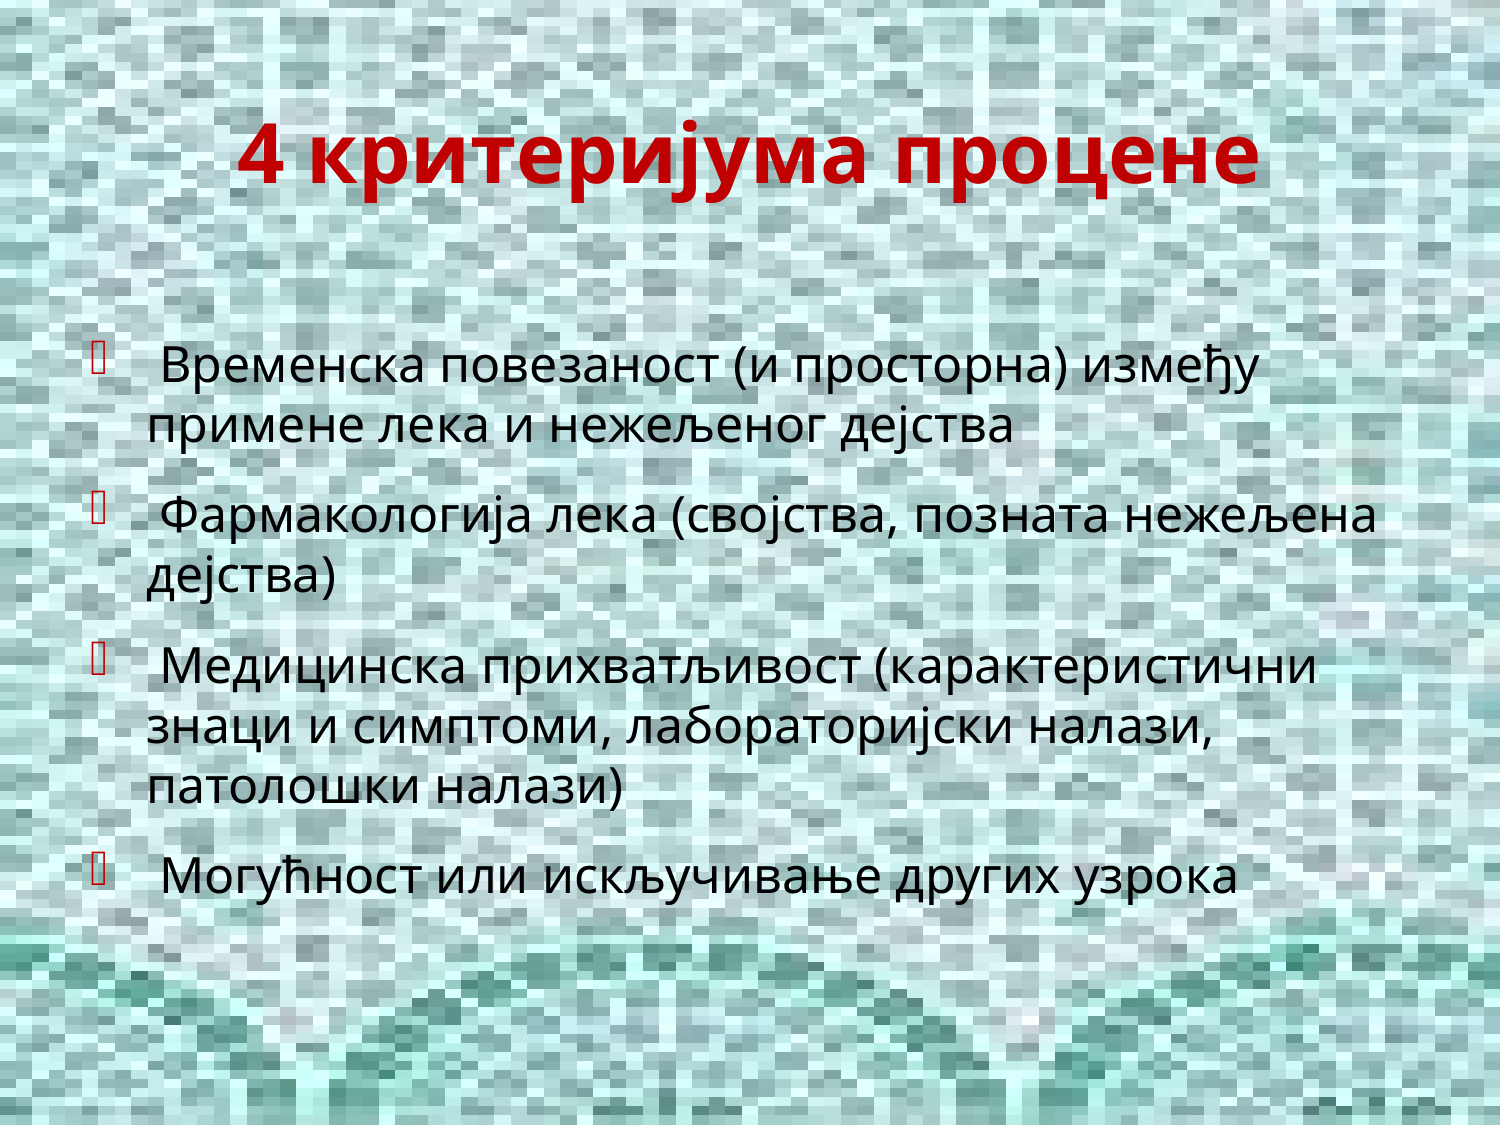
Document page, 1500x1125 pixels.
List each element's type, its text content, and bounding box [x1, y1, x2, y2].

list Временска повезаност (и просторна) између примене лека и нежељеног дејства Фармакологија лека (својства, позната нежељена дејства) Медицинска прихватљивост (карактеристични знаци и симптоми, лабораторијски налази, патолошки налази) Могућност или искључивање других узрока [75, 324, 1413, 1125]
title 4 критеријума процене [75, 75, 1425, 225]
picture [0, 0, 1500, 1125]
